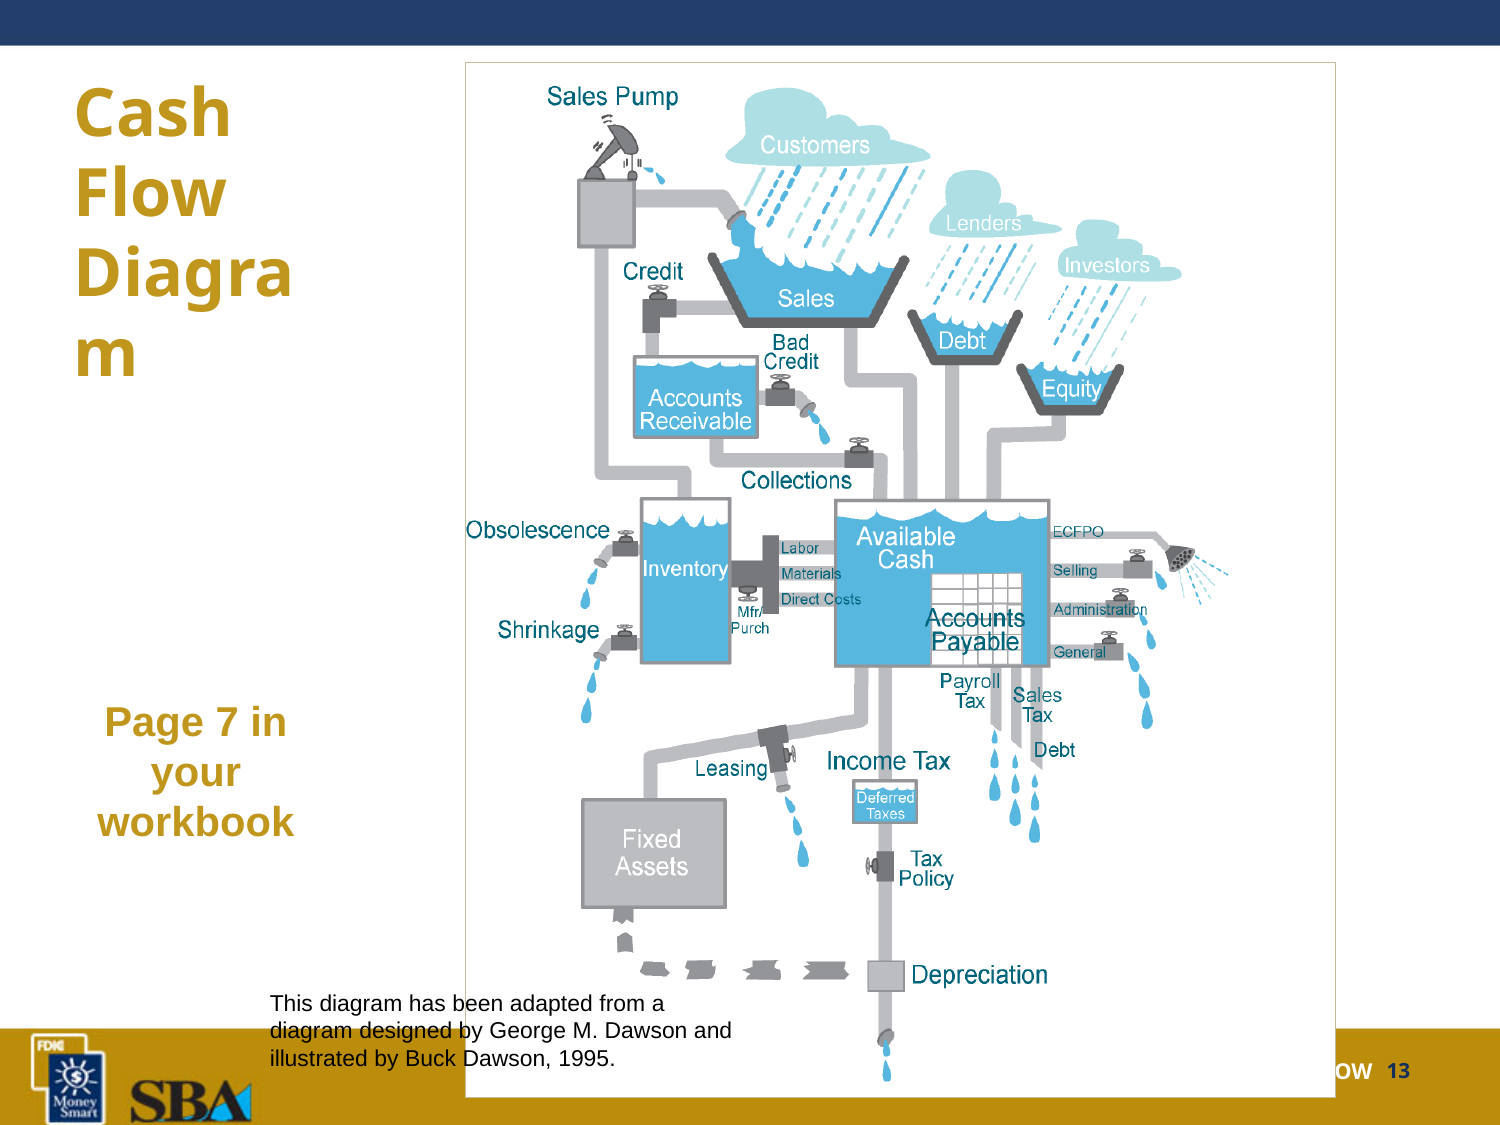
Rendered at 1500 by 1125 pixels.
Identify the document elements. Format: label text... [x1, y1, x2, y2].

title Cash Flow Diagram [58, 62, 374, 336]
text_box This diagram has been adapted from a diagram designed by George M. Dawson and illustrated by Buck Dawson, 1995. [254, 980, 459, 1078]
text_box Page 7 in your workbook [57, 686, 334, 892]
picture [0, 0, 1500, 1125]
